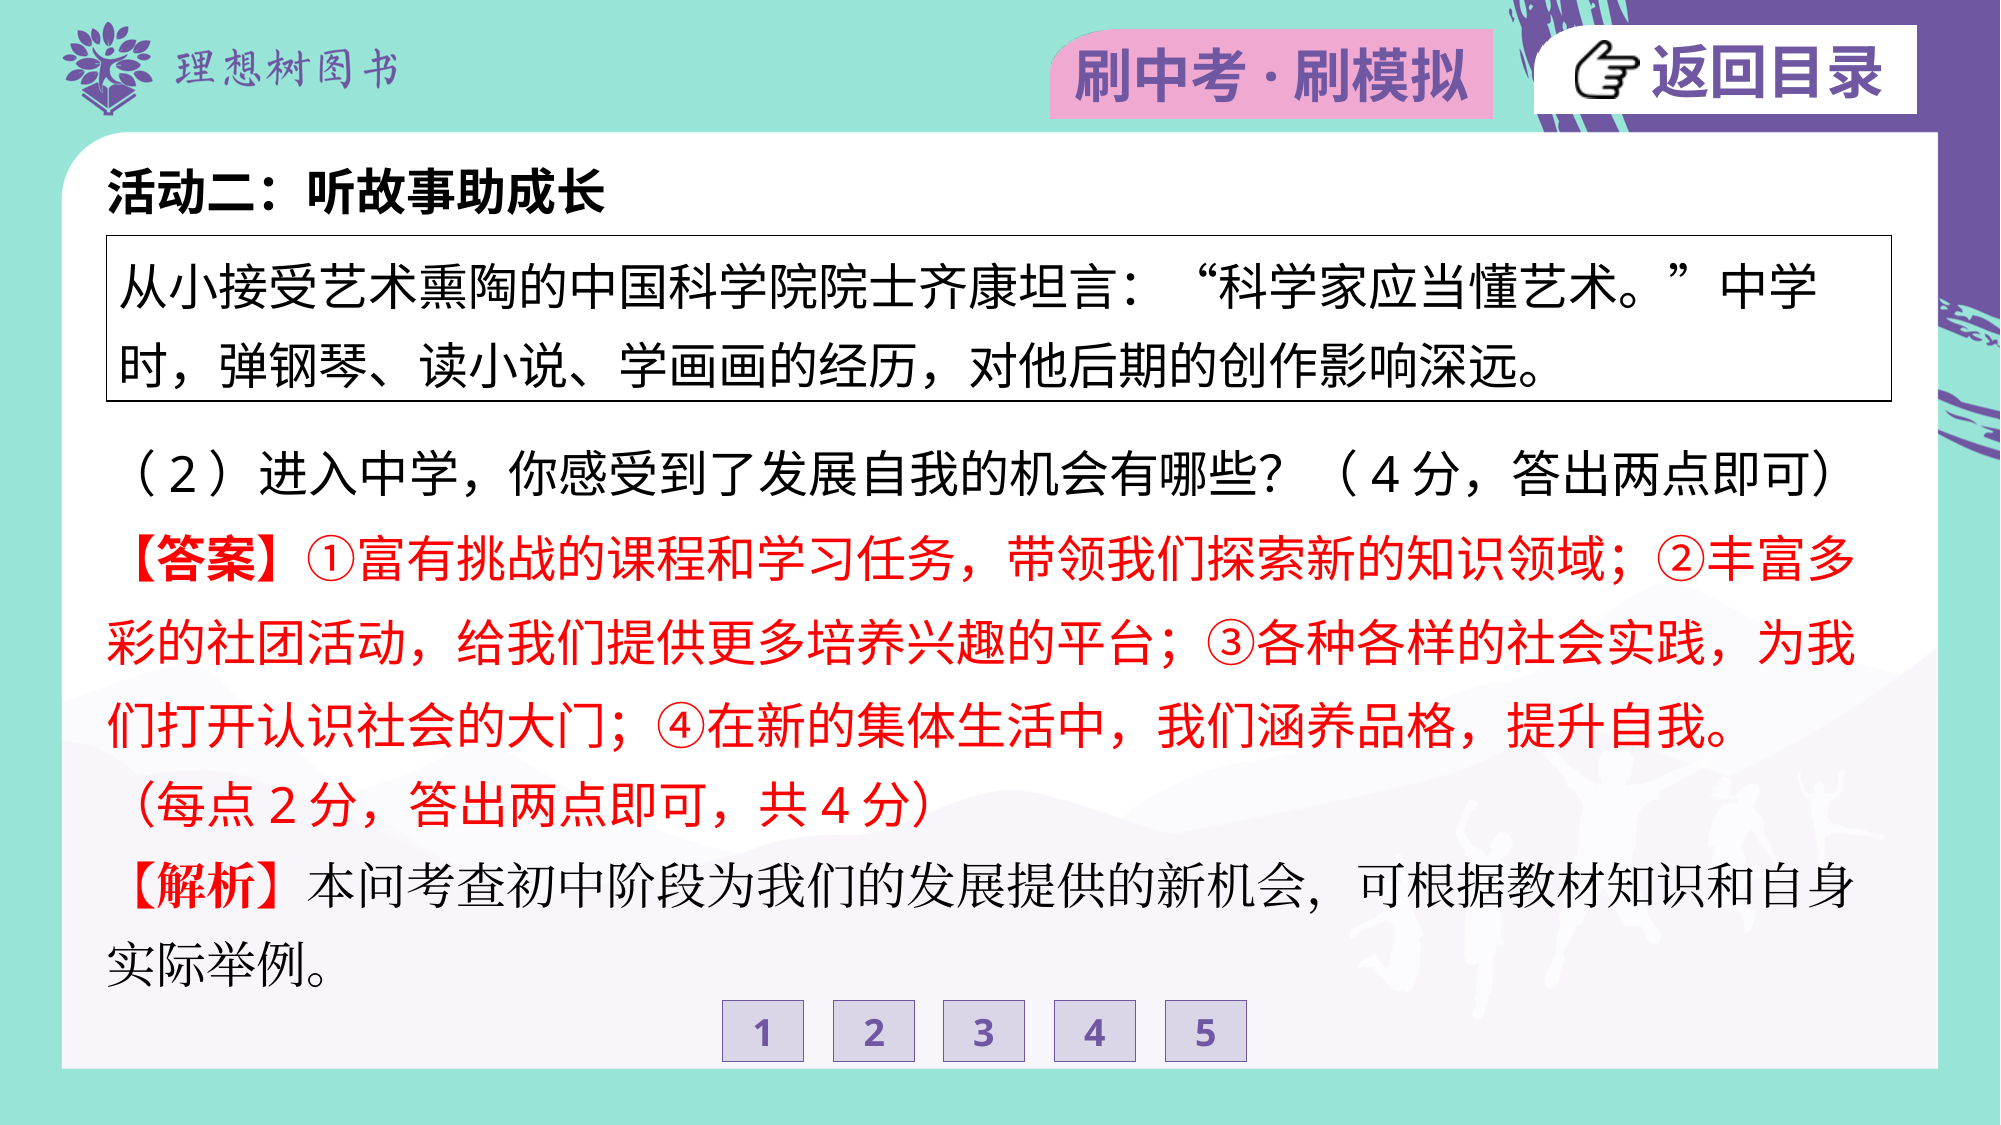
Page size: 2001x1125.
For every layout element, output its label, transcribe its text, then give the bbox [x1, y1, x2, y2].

text_box 【答案】①富有挑战的课程和学习任务，带领我们探索新的知识领域；②丰富多 彩的社团活动，给我们提供更多培养兴趣的平台；③各种各样的社会实践，为我 们打开认识社会的大门；④在新的集体生活中，我们涵养品格，提升自我。 （每点2分，答出两点即可，共4分） [106, 504, 1895, 827]
text_box 【解析】本问考查初中阶段为我们的发展提供的新机会，可根据教材知识和自身 实际举例。 [106, 831, 1895, 987]
table_header 从小接受艺术熏陶的中国科学院院士齐康坦言：“科学家应当懂艺术。”中学 时，弹钢琴、读小说、学画画的经历，对他后期的创作影响深远。 [107, 236, 1891, 400]
text_box （2）进入中学，你感受到了发展自我的机会有哪些？（4分，答出两点即可） [106, 423, 1895, 495]
picture [0, 0, 2000, 1125]
text_box 活动二：听故事助成长 [106, 141, 1895, 214]
